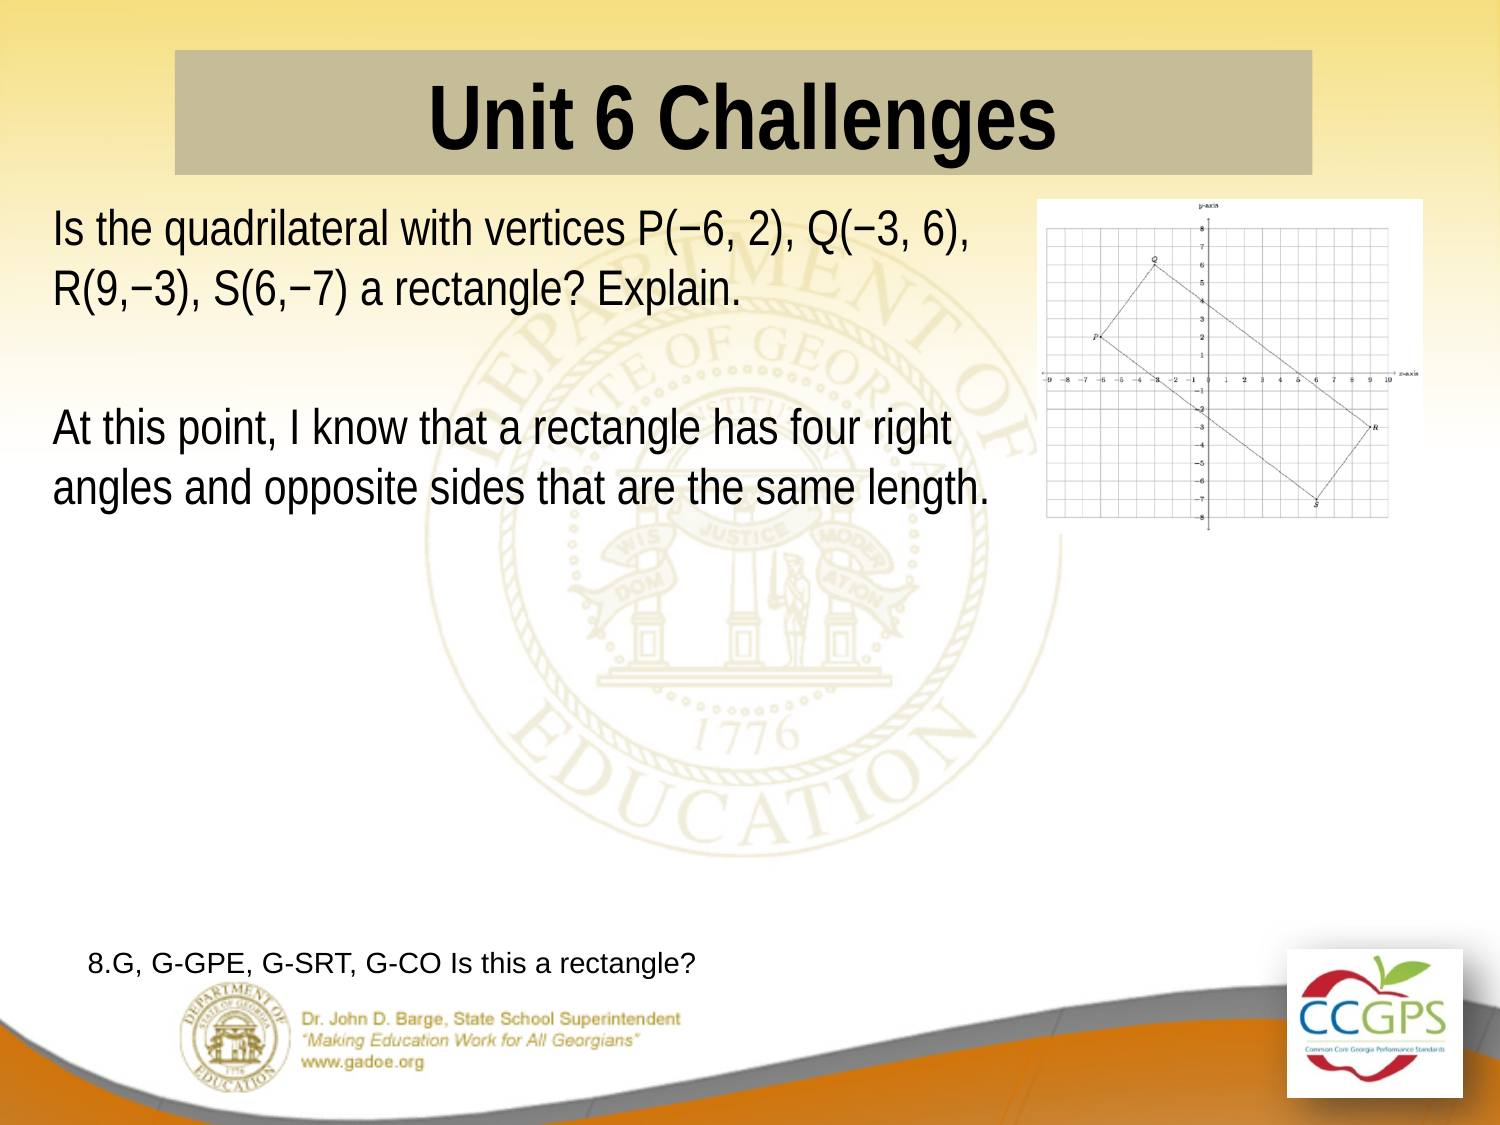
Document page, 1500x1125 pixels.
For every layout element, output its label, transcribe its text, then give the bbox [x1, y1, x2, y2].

text_box 8.G, G-GPE, G-SRT, G-CO Is this a rectangle? [72, 937, 721, 988]
picture [0, 0, 1500, 1125]
list Is the quadrilateral with vertices P(−6, 2), Q(−3, 6), R(9,−3), S(6,−7) a rectangle? Explain. At this point, I know that a rectangle has four right angles and opposite sides that are the same length. [37, 187, 1013, 951]
title Unit 6 Challenges [174, 49, 1313, 176]
